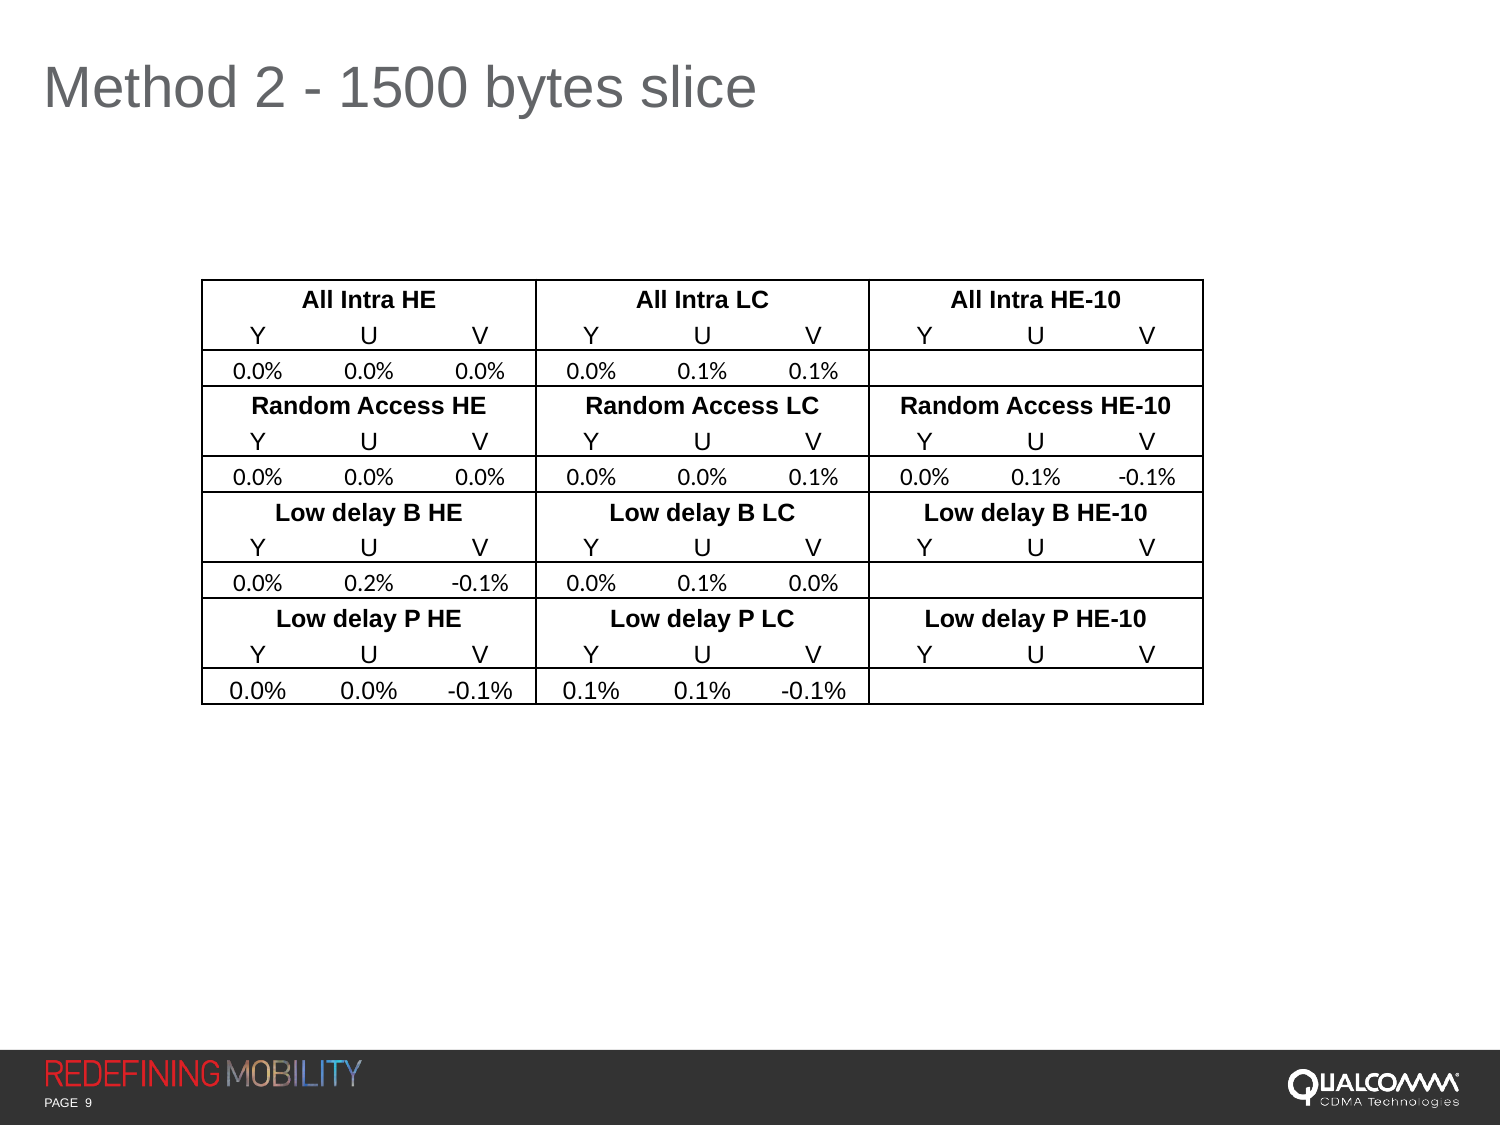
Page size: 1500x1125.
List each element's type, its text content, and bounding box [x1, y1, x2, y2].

table_cell Y [537, 420, 647, 455]
table_cell Low delay P HE-10 [870, 599, 1202, 632]
table_cell V [758, 314, 868, 349]
table_cell [1092, 563, 1202, 597]
table_cell Y [870, 632, 980, 667]
table_cell 0.0% [203, 457, 314, 491]
table_cell 0.2% [314, 563, 425, 597]
table_cell V [425, 526, 535, 561]
table_cell 0.0% [537, 563, 647, 597]
table_cell U [647, 632, 758, 667]
table_cell 0.1% [647, 669, 758, 703]
table_cell 0.0% [314, 669, 425, 703]
table_cell Y [537, 314, 647, 349]
picture [1278, 1058, 1478, 1114]
table_cell [980, 669, 1092, 703]
table_cell V [1092, 526, 1202, 561]
table_cell U [980, 632, 1092, 667]
table_cell 0.0% [758, 563, 868, 597]
table_cell 0.0% [314, 351, 425, 385]
table_cell [1092, 669, 1202, 703]
table_header All Intra LC [537, 281, 868, 314]
table_cell Y [870, 526, 980, 561]
table_cell V [1092, 420, 1202, 455]
table_cell [980, 351, 1092, 385]
table_cell [1092, 351, 1202, 385]
table_cell 0.0% [425, 457, 535, 491]
table_cell U [980, 526, 1092, 561]
table_cell 0.1% [758, 457, 868, 491]
table_cell 0.0% [203, 563, 314, 597]
table_cell [870, 669, 980, 703]
table_cell V [1092, 314, 1202, 349]
table_cell Y [870, 420, 980, 455]
table_cell 0.0% [537, 351, 647, 385]
table_cell 0.0% [425, 351, 535, 385]
table_cell V [758, 632, 868, 667]
table_cell V [758, 526, 868, 561]
table_cell Y [870, 314, 980, 349]
table_cell -0.1% [425, 563, 535, 597]
table_cell U [647, 526, 758, 561]
table_cell Random Access LC [537, 387, 868, 420]
table_cell 0.1% [647, 351, 758, 385]
table_cell 0.1% [537, 669, 647, 703]
table_cell 0.1% [758, 351, 868, 385]
table_cell U [647, 314, 758, 349]
table_header All Intra HE-10 [870, 281, 1202, 314]
table_cell -0.1% [758, 669, 868, 703]
table_cell Y [203, 526, 314, 561]
table_cell -0.1% [425, 669, 535, 703]
table_cell Y [203, 420, 314, 455]
table_cell U [980, 420, 1092, 455]
table_cell U [980, 314, 1092, 349]
table_cell V [425, 420, 535, 455]
table_cell Random Access HE-10 [870, 387, 1202, 420]
table_cell 0.0% [647, 457, 758, 491]
table_cell V [1092, 632, 1202, 667]
table_cell [870, 351, 980, 385]
table_cell Y [203, 314, 314, 349]
table_cell [870, 563, 980, 597]
table_cell [980, 563, 1092, 597]
table_cell Low delay P HE [203, 599, 535, 632]
table_cell U [314, 632, 425, 667]
table_cell Low delay B LC [537, 493, 868, 526]
table_cell 0.0% [203, 669, 314, 703]
table_cell 0.1% [980, 457, 1092, 491]
table_cell U [314, 314, 425, 349]
table_cell 0.0% [537, 457, 647, 491]
title Method 2 - 1500 bytes slice [28, 44, 1462, 138]
table_cell Low delay P LC [537, 599, 868, 632]
table_cell Y [537, 632, 647, 667]
table_cell Low delay B HE-10 [870, 493, 1202, 526]
table_cell V [758, 420, 868, 455]
table_cell V [425, 314, 535, 349]
table_cell Y [537, 526, 647, 561]
table_cell U [314, 526, 425, 561]
table_cell Random Access HE [203, 387, 535, 420]
picture [30, 1048, 372, 1099]
table_cell Y [203, 632, 314, 667]
table_cell U [314, 420, 425, 455]
table_cell 0.1% [647, 563, 758, 597]
table_cell U [647, 420, 758, 455]
table_cell V [425, 632, 535, 667]
table_header All Intra HE [203, 281, 535, 314]
table_cell 0.0% [314, 457, 425, 491]
table_cell 0.0% [203, 351, 314, 385]
table_cell Low delay B HE [203, 493, 535, 526]
table_cell 0.0% [870, 457, 980, 491]
table_cell -0.1% [1092, 457, 1202, 491]
